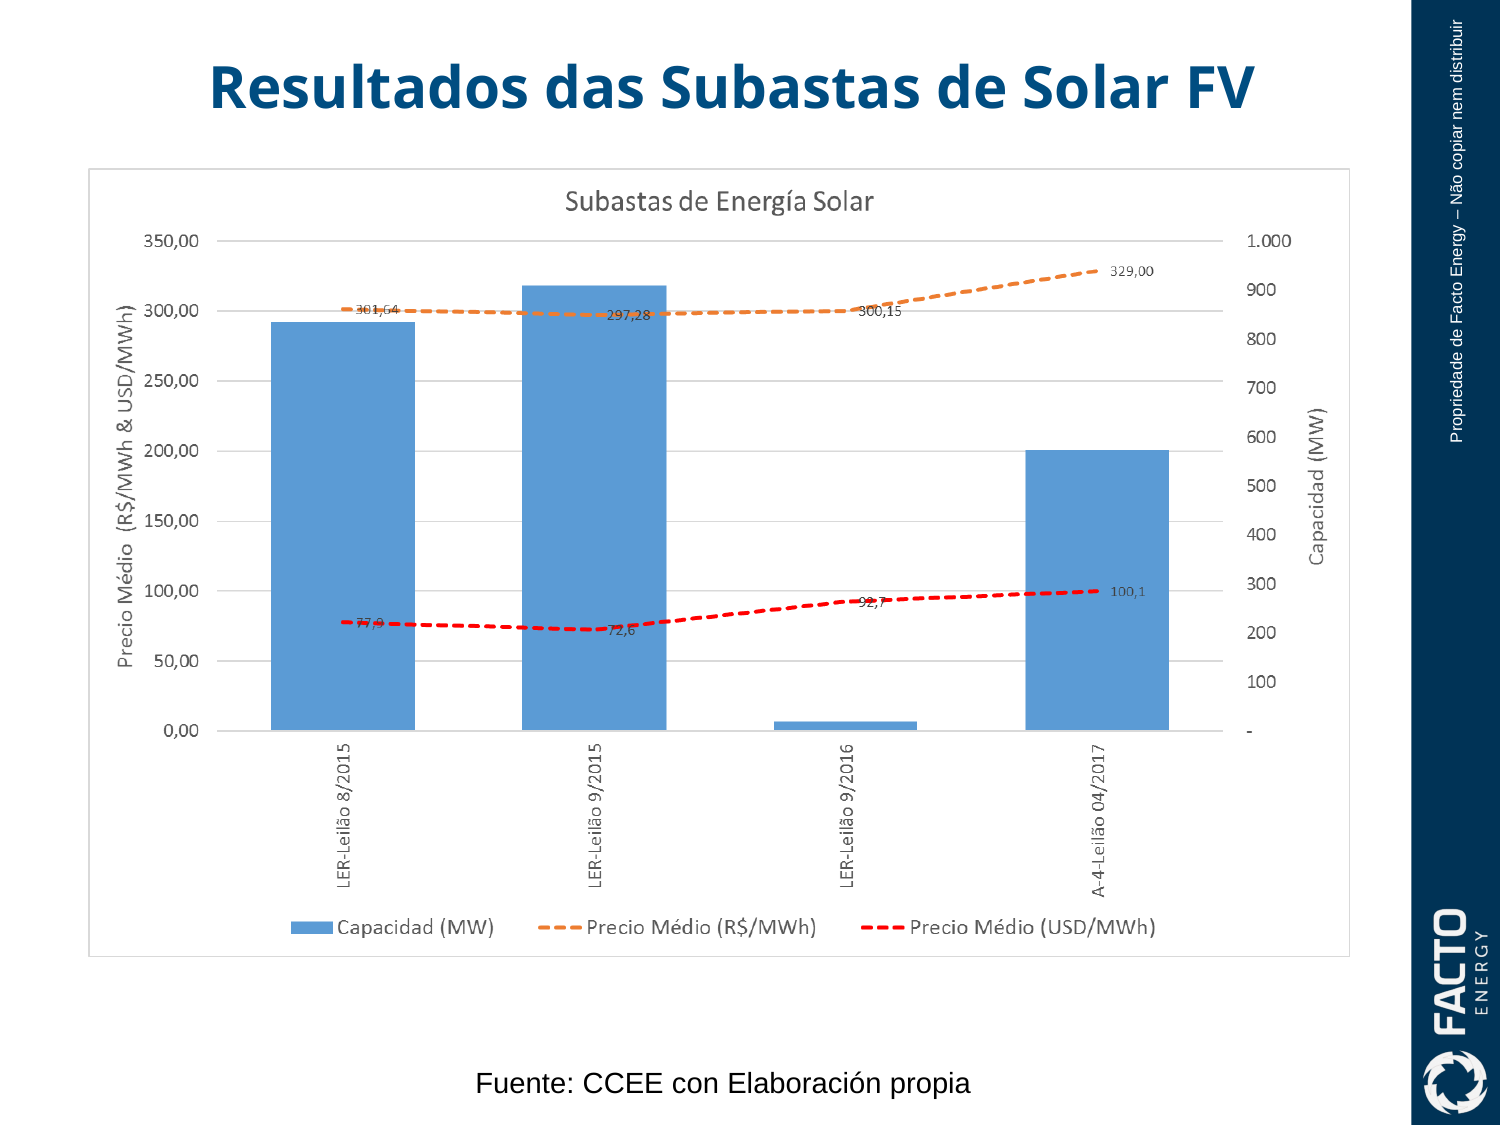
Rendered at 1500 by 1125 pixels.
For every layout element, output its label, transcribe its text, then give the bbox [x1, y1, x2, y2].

text_box Propriedade de Facto Energy – Não copiar nem distribuir [1437, 4, 1473, 458]
text_box [1411, 1055, 1500, 1125]
picture [88, 168, 1350, 957]
text_box [1411, 0, 1500, 974]
picture [1349, 906, 1500, 1118]
text_box Fuente: CCEE con Elaboración propia [460, 1056, 1004, 1107]
text_box Resultados das Subastas de Solar FV [66, 42, 1399, 128]
